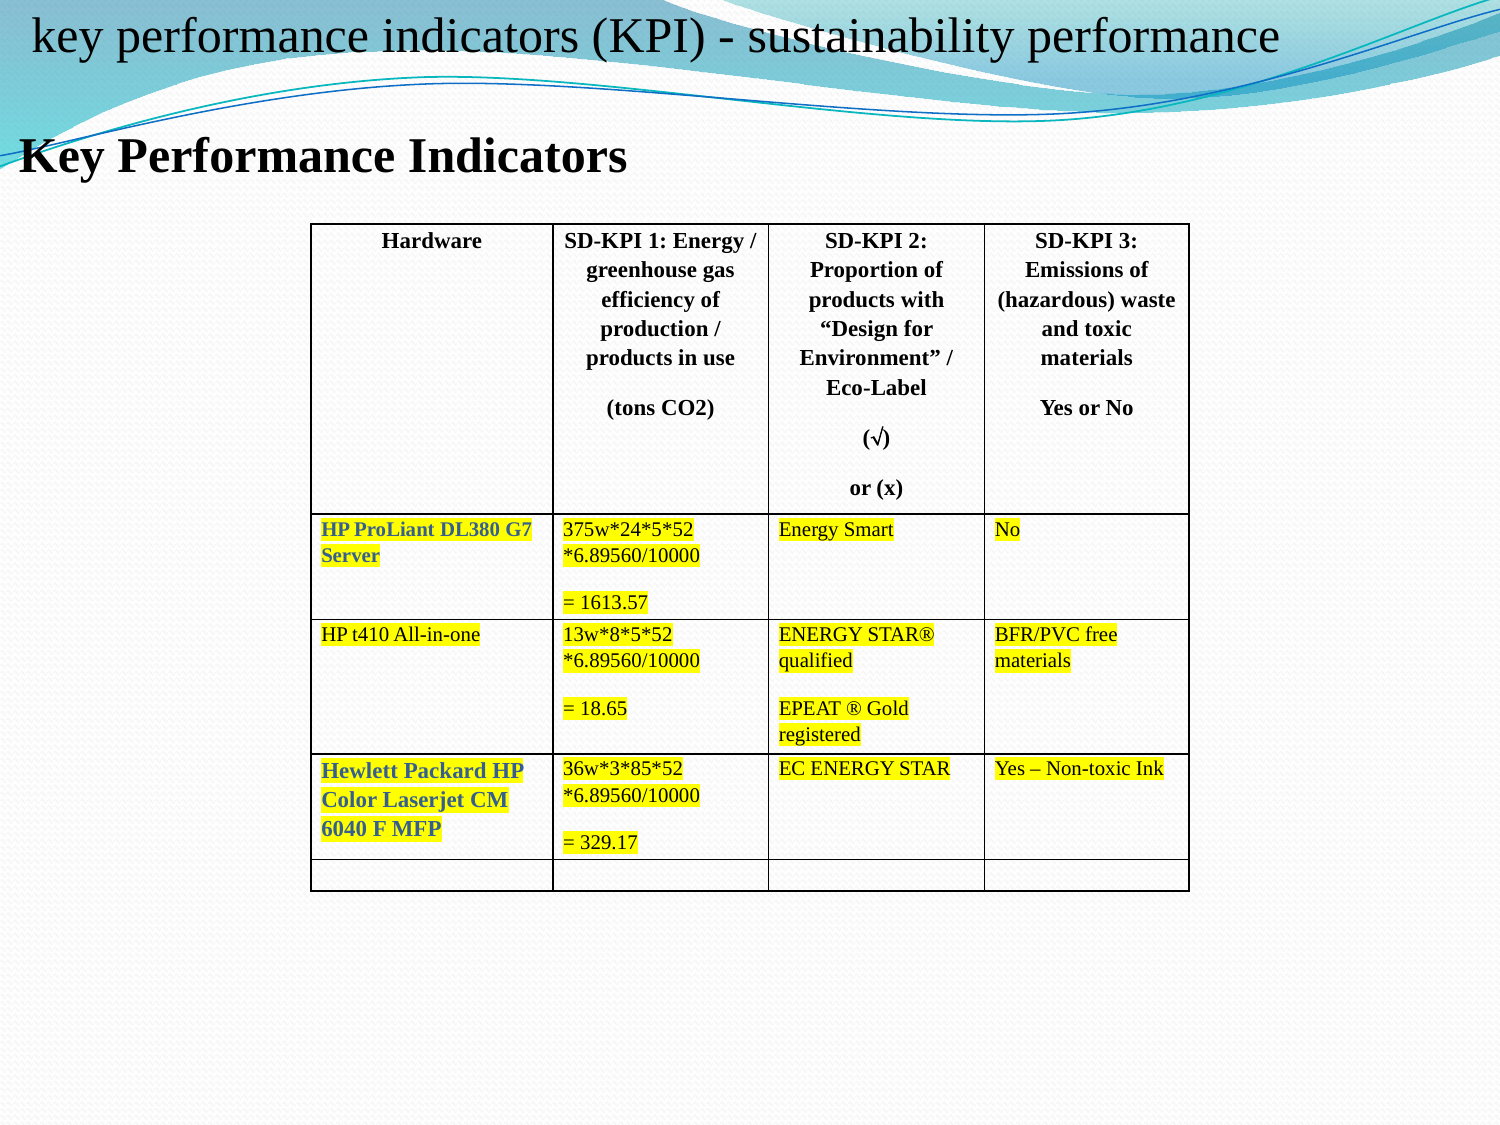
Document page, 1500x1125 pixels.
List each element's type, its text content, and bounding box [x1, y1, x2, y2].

table_cell HP ProLiant DL380 G7 Server [312, 515, 552, 619]
table_cell No [985, 515, 1188, 619]
table_cell 375w*24*5*52 *6.89560/10000 = 1613.57 [554, 515, 768, 619]
table_cell Hewlett Packard HP Color Laserjet CM 6040 F MFP [312, 755, 552, 859]
table_cell 13w*8*5*52 *6.89560/10000 = 18.65 [554, 620, 768, 753]
table_header SD-KPI 3: Emissions of (hazardous) waste and toxic materials Yes or No [985, 225, 1188, 513]
table_header SD-KPI 1: Energy / greenhouse gas efficiency of production / products in use (tons CO2) [554, 225, 768, 513]
table_header SD-KPI 2: Proportion of products with “Design for Environment” / Eco-Label () or (x) [769, 225, 984, 513]
table_cell Energy Smart [769, 515, 984, 619]
table_cell HP t410 All-in-one [312, 620, 552, 753]
text_box key performance indicators (KPI) - sustainability performance Key Performance Indicators [4, 0, 1297, 183]
table_cell BFR/PVC free materials [985, 620, 1188, 753]
table_cell Yes – Non-toxic Ink [985, 755, 1188, 859]
table_cell 36w*3*85*52 *6.89560/10000 = 329.17 [554, 755, 768, 859]
table_header Hardware [312, 225, 552, 513]
table_cell [985, 860, 1188, 890]
table_cell [312, 860, 552, 890]
table_cell EC ENERGY STAR [769, 755, 984, 859]
table_cell [769, 860, 984, 890]
table_cell [554, 860, 768, 890]
table_cell ENERGY STAR® qualified EPEAT ® Gold registered [769, 620, 984, 753]
